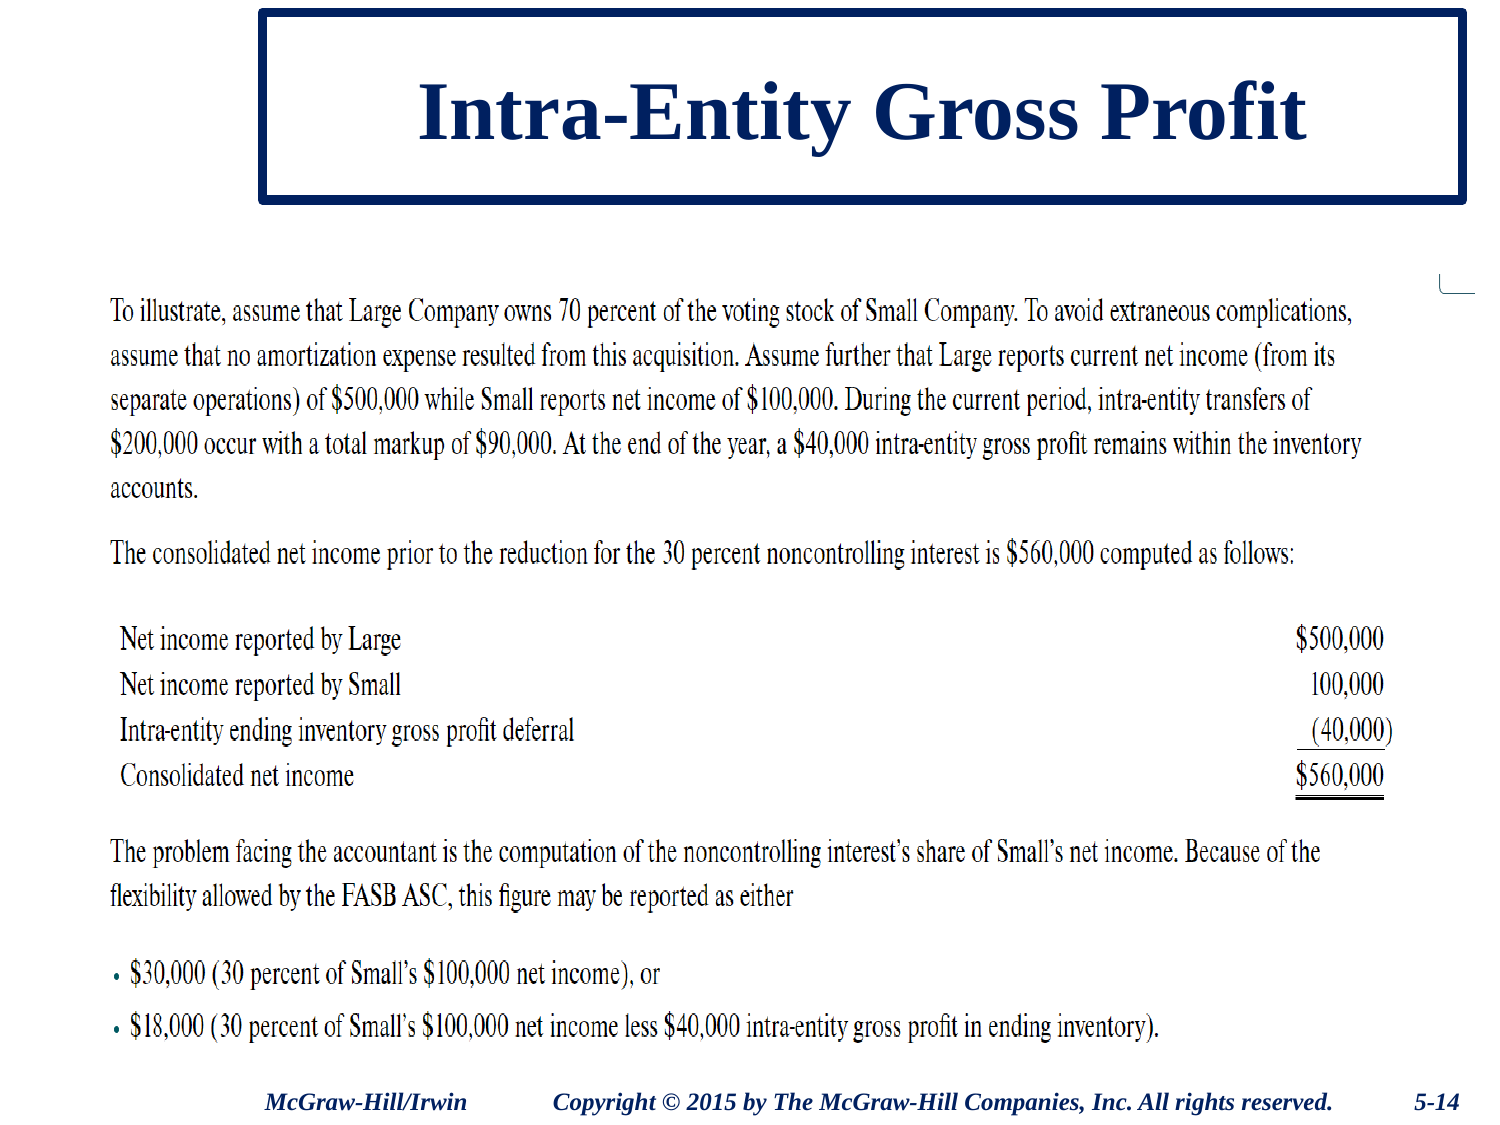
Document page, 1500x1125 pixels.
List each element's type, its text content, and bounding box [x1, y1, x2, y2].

footer Copyright © 2015 by The McGraw-Hill Companies, Inc. All rights reserved. [512, 1072, 1375, 1125]
slide_number 5-14 [1387, 1074, 1475, 1125]
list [74, 274, 1476, 1063]
title Intra-Entity Gross Profit [258, 8, 1467, 205]
slide_number McGraw-Hill/Irwin [249, 1072, 500, 1125]
